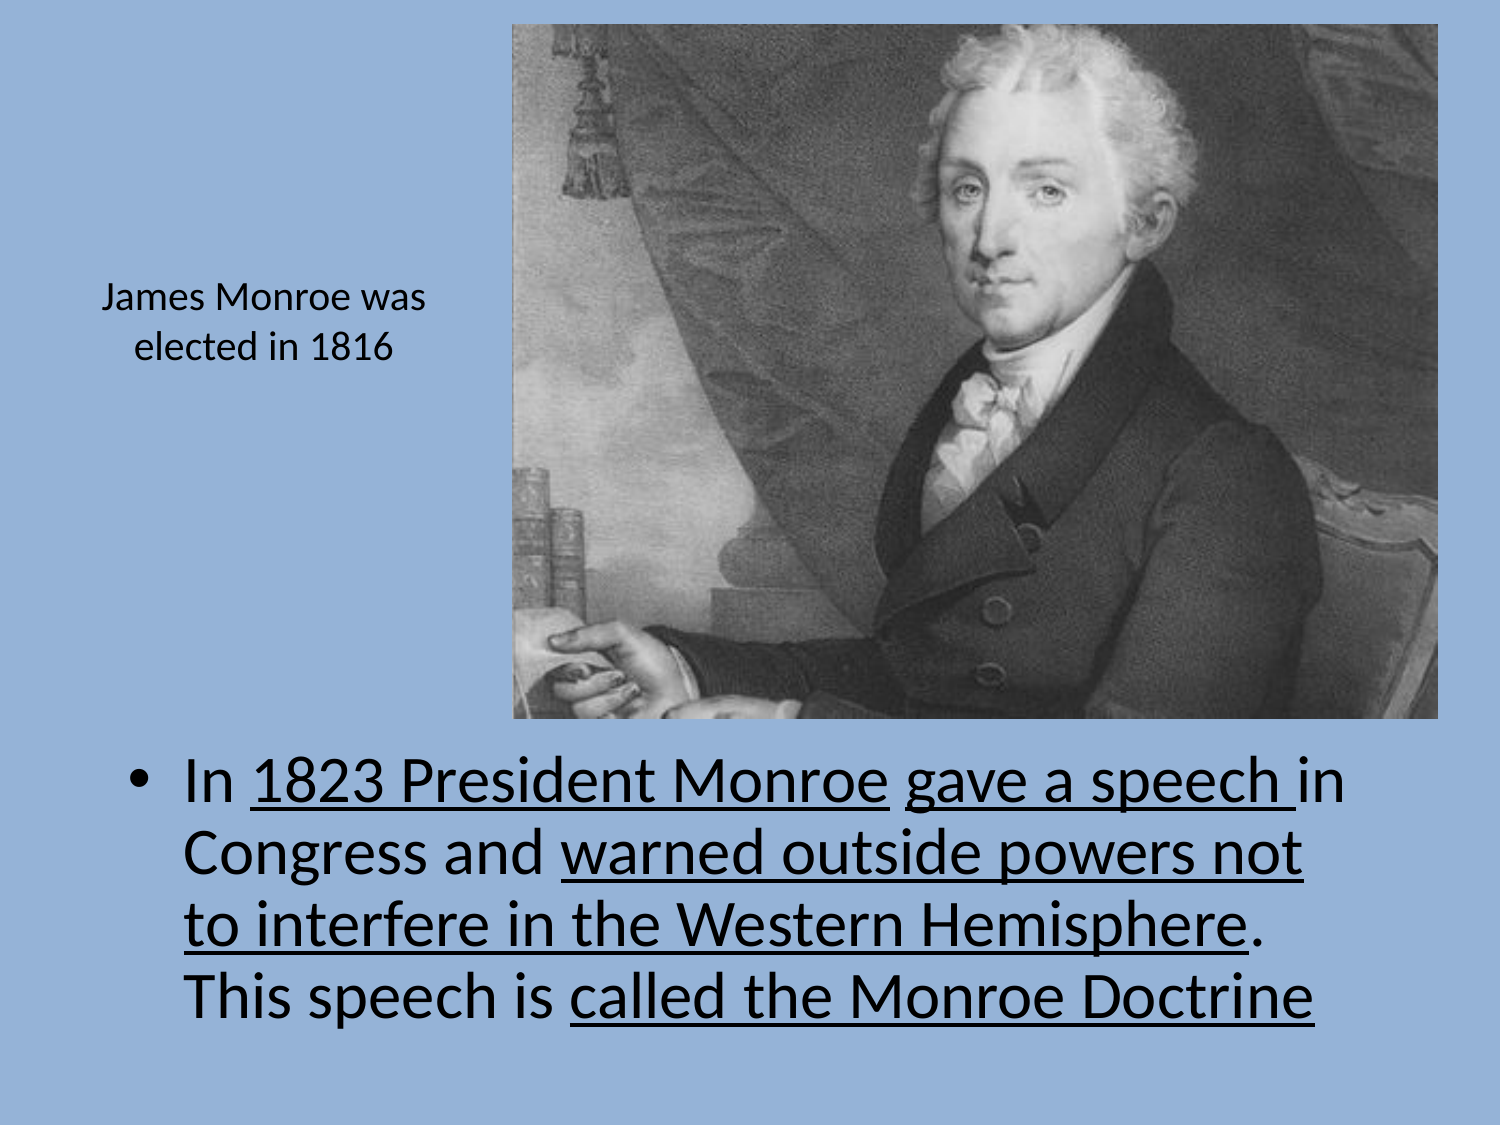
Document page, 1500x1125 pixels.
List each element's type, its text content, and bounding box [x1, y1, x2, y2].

list In 1823 President Monroe gave a speech in Congress and warned outside powers not to interfere in the Western Hemisphere. This speech is called the Monroe Doctrine [112, 737, 1388, 1063]
title James Monroe was elected in 1816 [37, 75, 500, 663]
picture [512, 24, 1438, 719]
